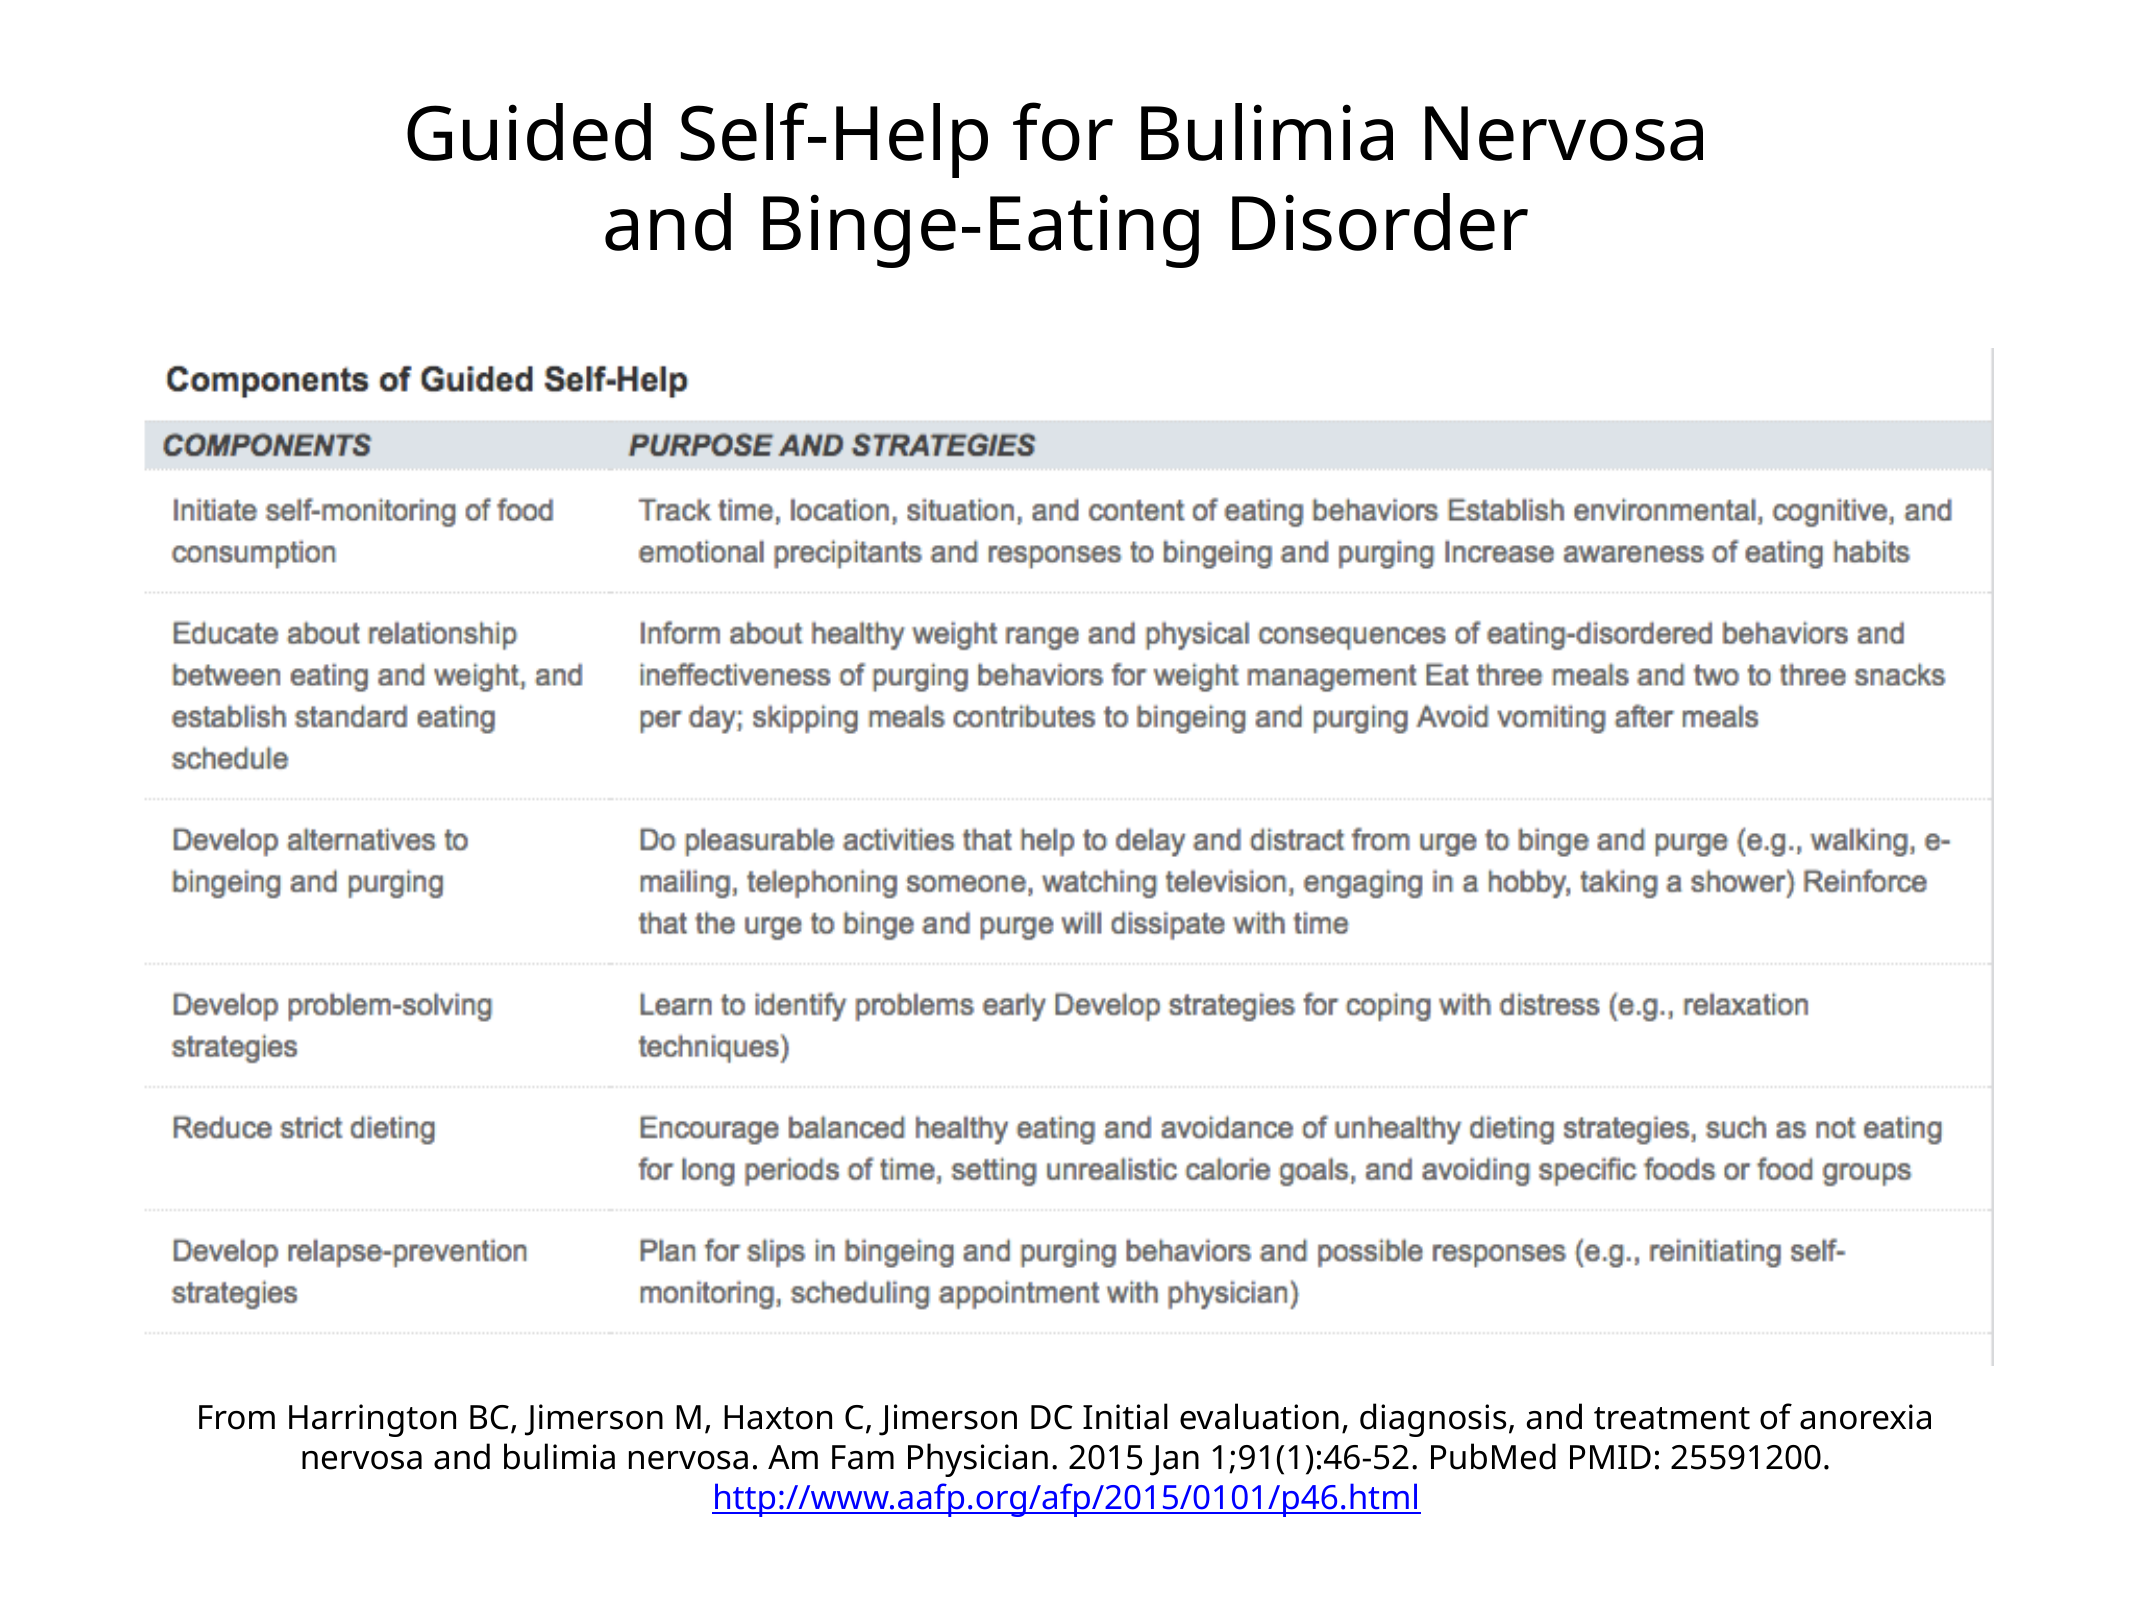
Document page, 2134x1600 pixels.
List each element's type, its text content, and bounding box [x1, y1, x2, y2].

text_box Guided Self-Help for Bulimia Nervosa and Binge-Eating Disorder [394, 77, 1739, 275]
text_box From Harrington BC, Jimerson M, Haxton C, Jimerson DC Initial evaluation, diagnosis, and treatment of anorexia nervosa and bulimia nervosa. Am Fam Physician. 2015 Jan 1;91(1):46-52. PubMed PMID: 25591200. http://www.aafp.org/afp/2015/0101/p46.html [178, 1387, 1955, 1530]
picture [139, 348, 1994, 1366]
